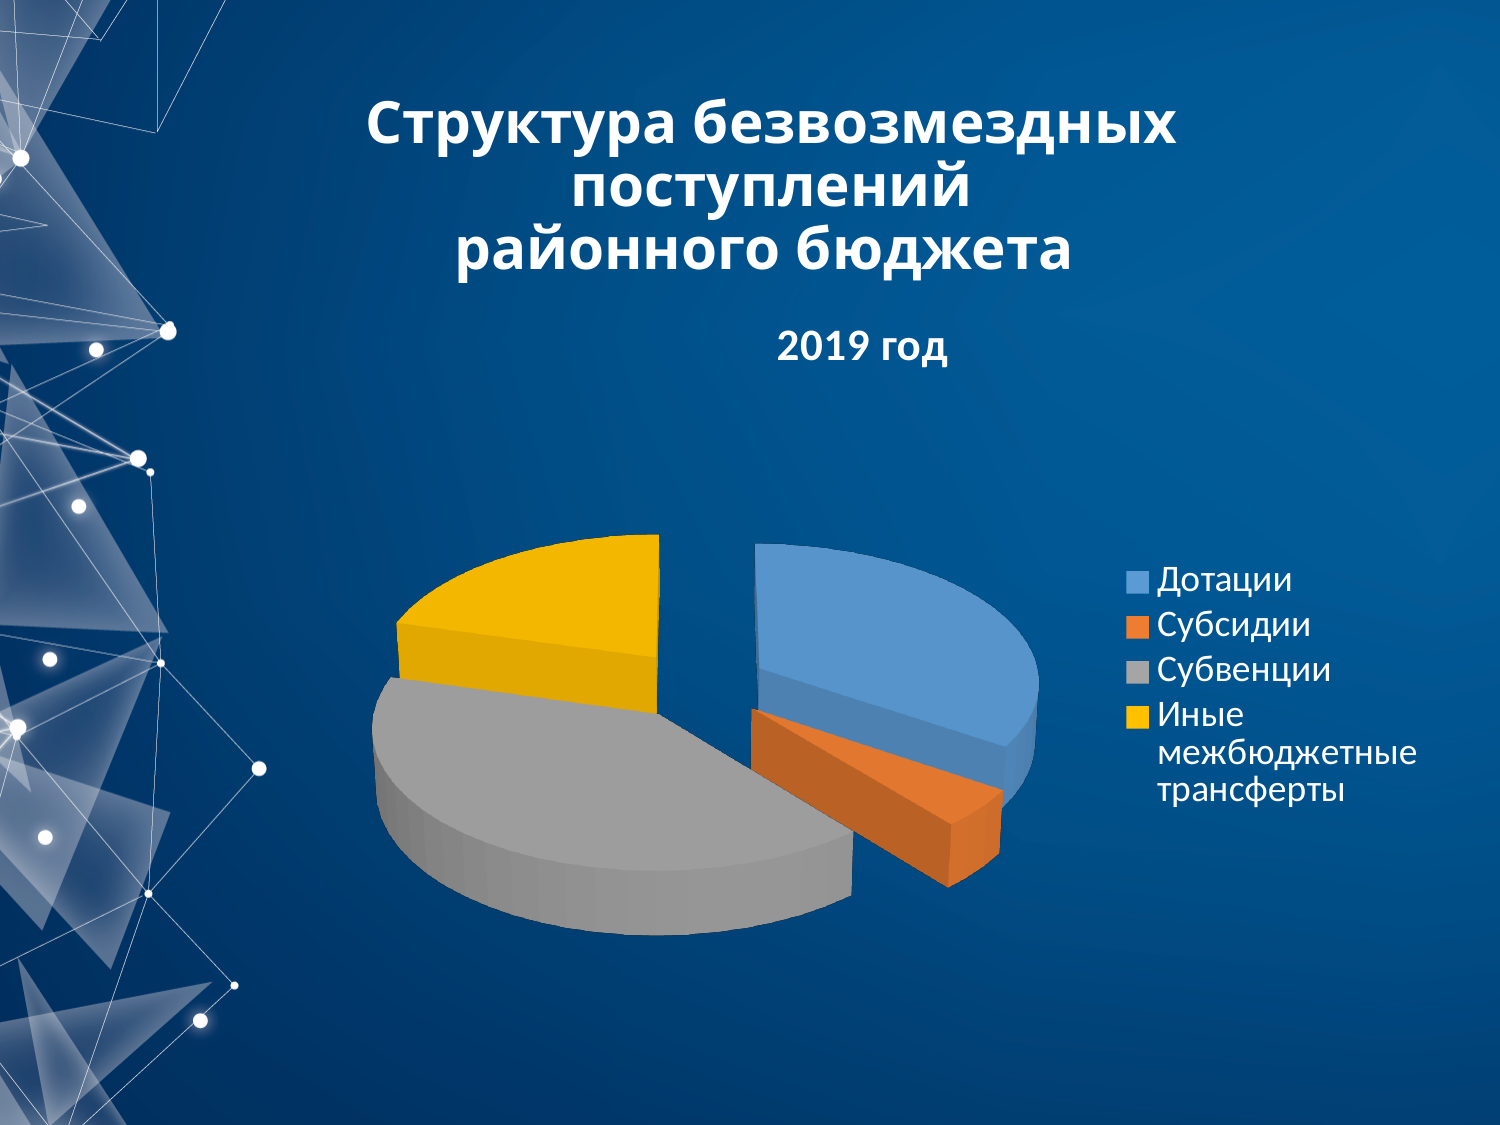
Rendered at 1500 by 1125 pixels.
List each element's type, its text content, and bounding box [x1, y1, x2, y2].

chart [282, 288, 1443, 1087]
picture [0, 0, 1500, 1125]
title Структура безвозмездных поступлений районного бюджета [162, 77, 1381, 298]
